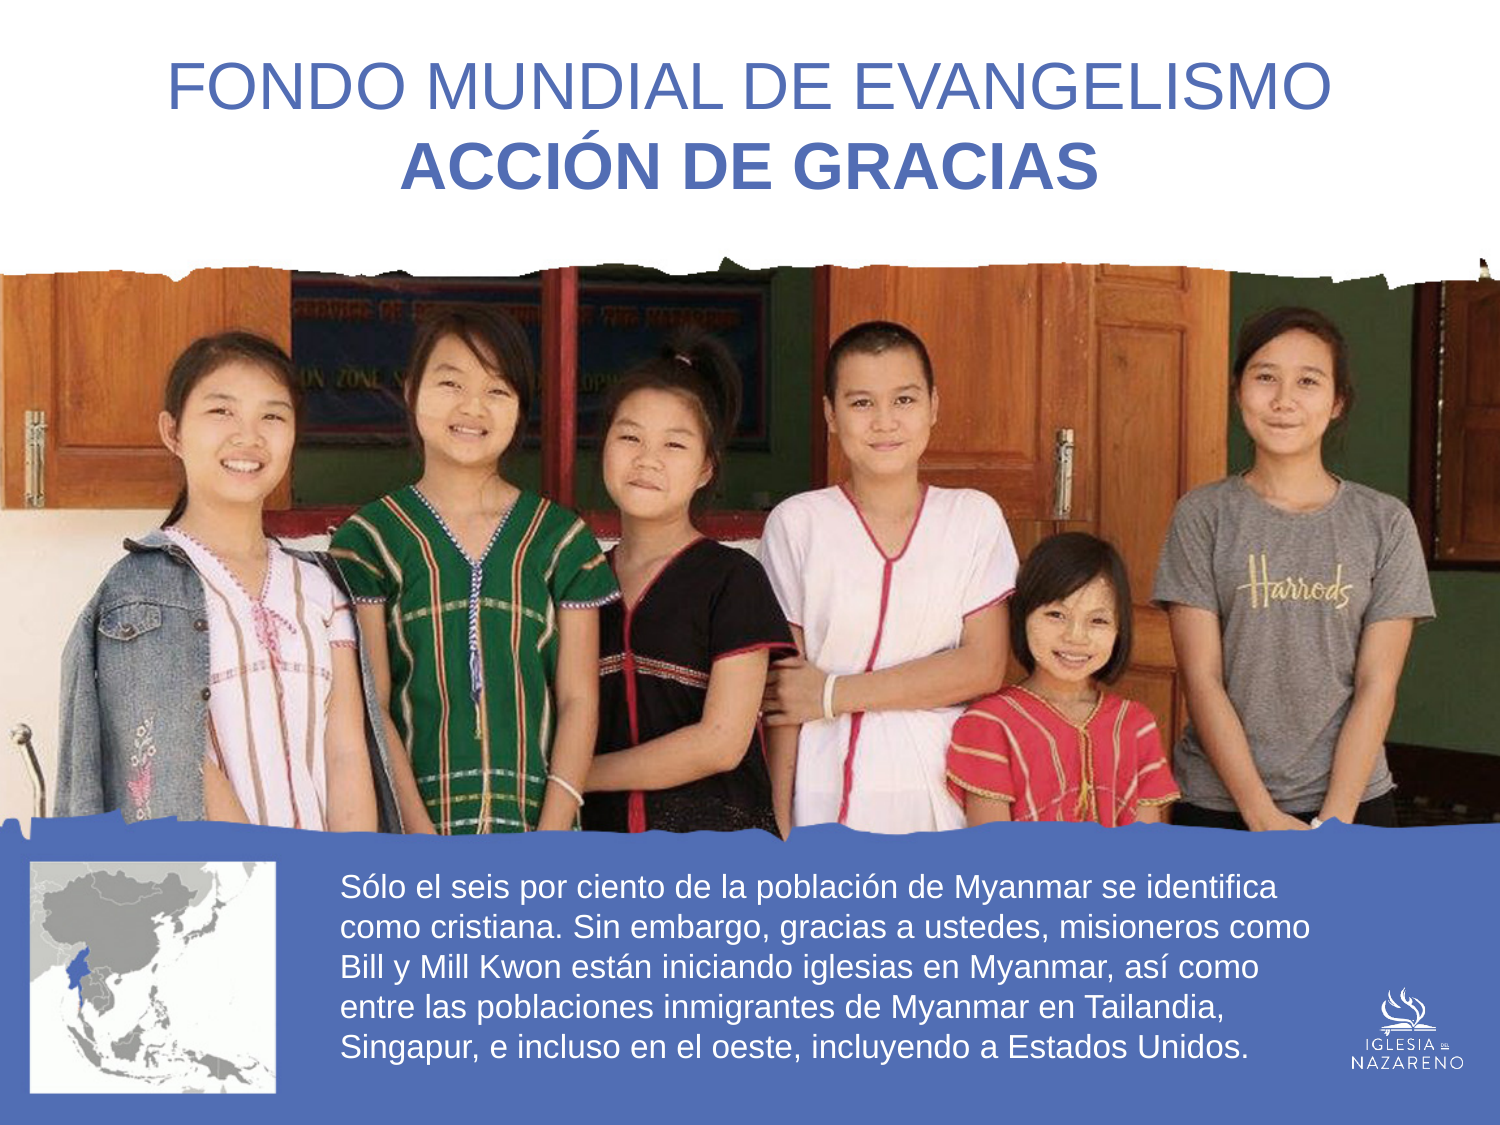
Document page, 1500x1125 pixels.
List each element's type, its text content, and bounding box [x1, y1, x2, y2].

text_box Sólo el seis por ciento de la población de Myanmar se identifica como cristiana. Sin embargo, gracias a ustedes, misioneros como Bill y Mill Kwon están iniciando iglesias en Myanmar, así como entre las poblaciones inmigrantes de Myanmar en Tailandia, Singapur, e incluso en el oeste, incluyendo a Estados Unidos. [324, 858, 1350, 1073]
text_box Fondo Mundial de Evangelismo Acción de Gracias [12, 35, 1488, 211]
picture [0, 0, 1500, 1125]
